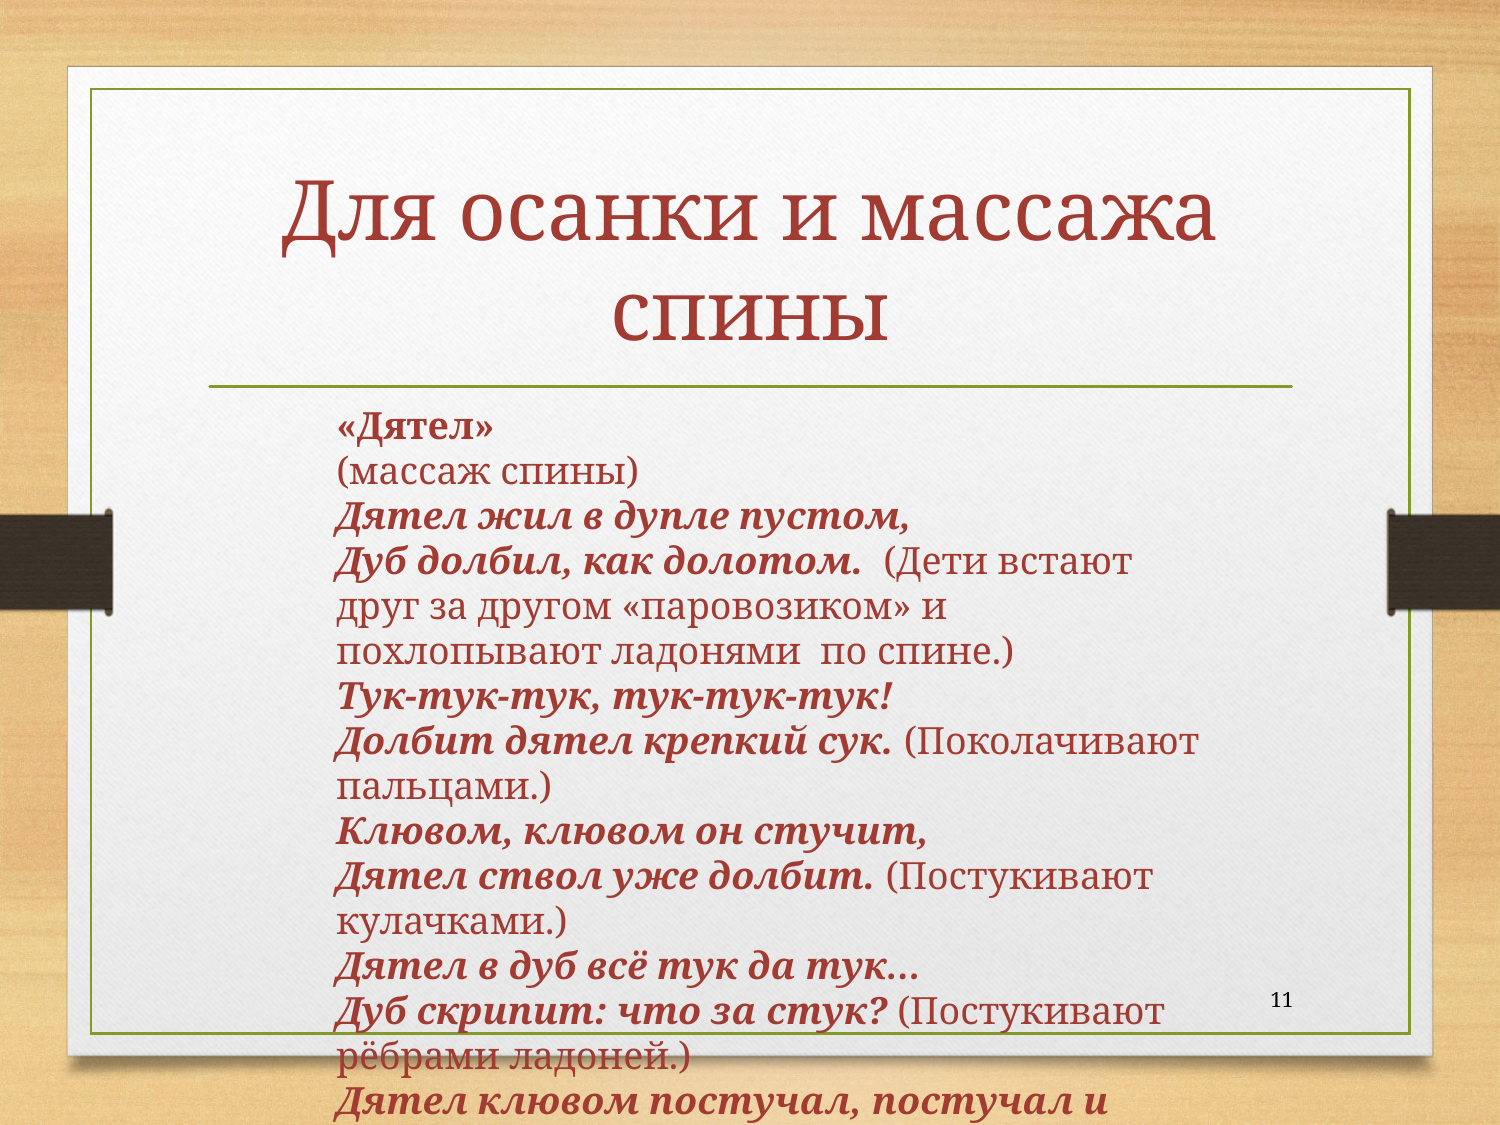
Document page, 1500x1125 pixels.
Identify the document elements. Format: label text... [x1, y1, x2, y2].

title Для осанки и массажа спины [193, 150, 1309, 365]
text_box «Дятел» (массаж спины) Дятел жил в дупле пустом, Дуб долбил, как долотом. (Дети встают друг за другом «паровозиком» и похлопывают ладонями по спине.) Тук-тук-тук, тук-тук-тук! Долбит дятел крепкий сук. (Поколачивают пальцами.) Клювом, клювом он стучит, Дятел ствол уже долбит. (Постукивают кулачками.) Дятел в дуб всё тук да тук… Дуб скрипит: что за стук? (Постукивают рёбрами ладоней.) Дятел клювом постучал, постучал и замолчал. (Поглаживают ладонями.) [321, 394, 1235, 1125]
slide_number 11 [1243, 977, 1309, 1024]
picture [0, 0, 1500, 1125]
